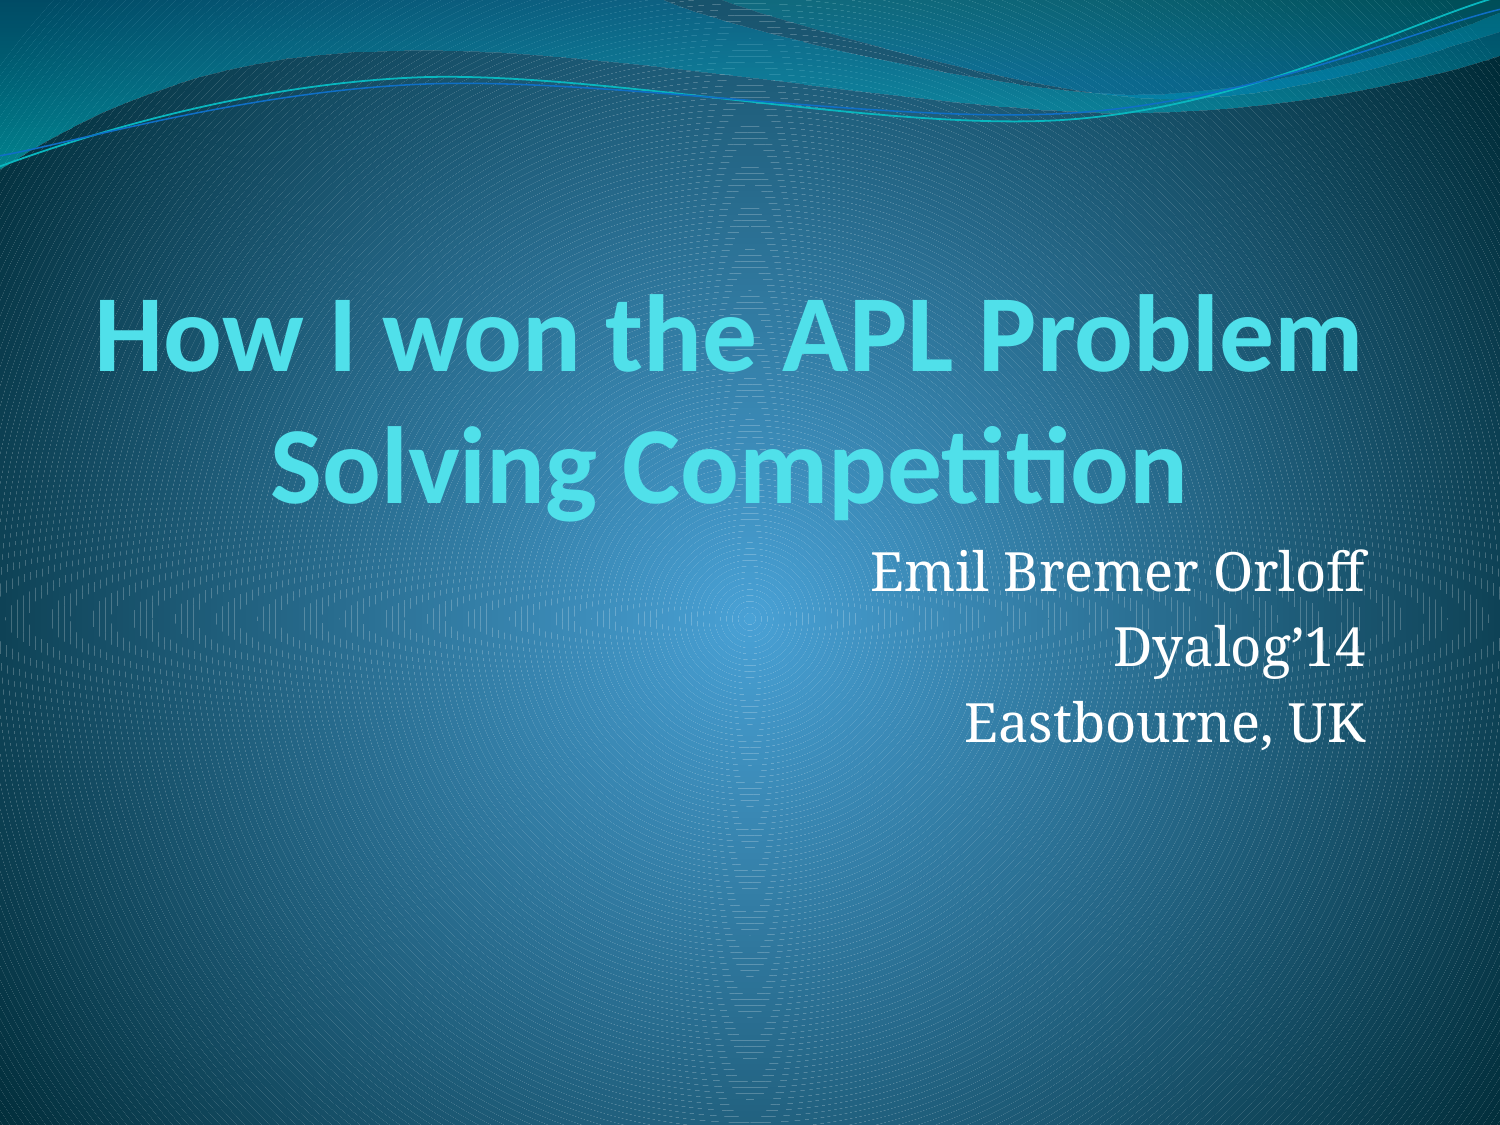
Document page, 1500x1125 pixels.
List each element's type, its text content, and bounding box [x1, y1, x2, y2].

title How I won the APL Problem Solving Competition [87, 224, 1376, 525]
subtitle Emil Bremer Orloff Dyalog’14 Eastbourne, UK [87, 529, 1376, 818]
